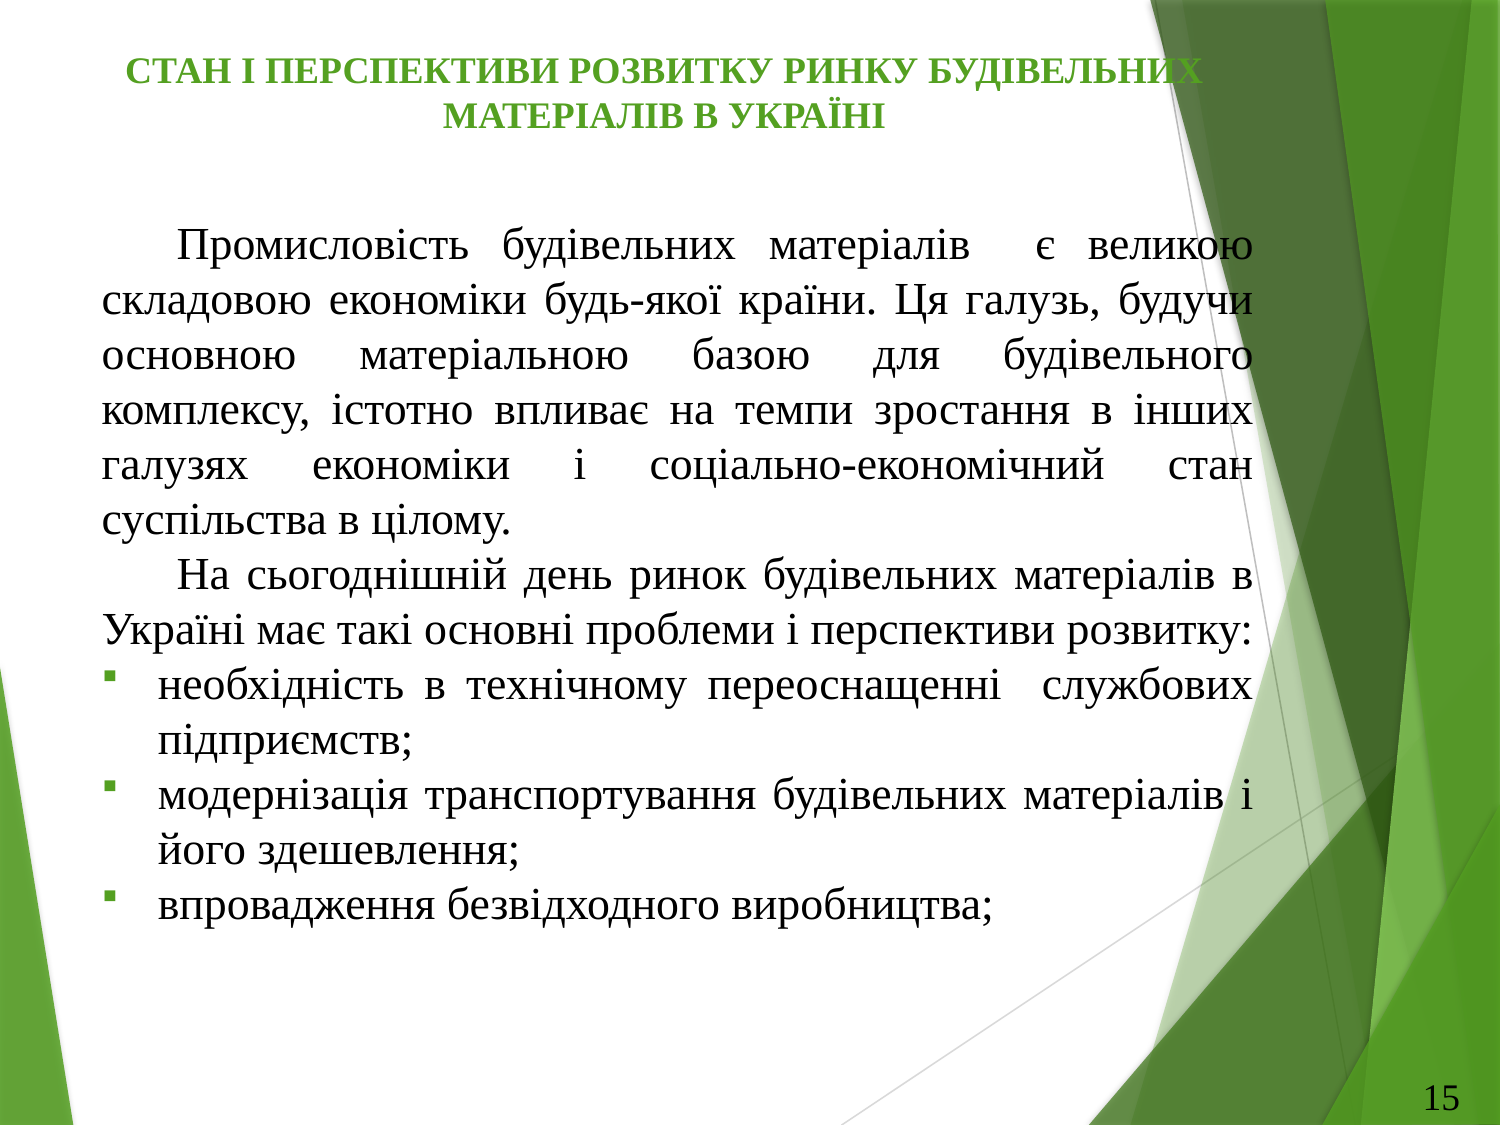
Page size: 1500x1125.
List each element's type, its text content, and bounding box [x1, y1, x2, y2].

slide_number 15 [1404, 1065, 1476, 1125]
title СТАН І ПЕРСПЕКТИВИ РОЗВИТКУ РИНКУ БУДІВЕЛЬНИХ МАТЕРІАЛІВ В УКРАЇНІ [106, 38, 1223, 144]
list Промисловість будівельних матеріалів є великою складовою економіки будь-якої країни. Ця галузь, будучи основною матеріальною базою для будівельного комплексу, істотно впливає на темпи зростання в інших галузях економіки і соціально-економічний стан суспільства в цілому. На сьогоднішній день ринок будівельних матеріалів в Україні має такі основні проблеми і перспективи розвитку: необхідність в технічному переоснащенні службових підприємств; модернізація транспортування будівельних матеріалів і його здешевлення; впровадження безвідходного виробництва; [86, 205, 1270, 1001]
